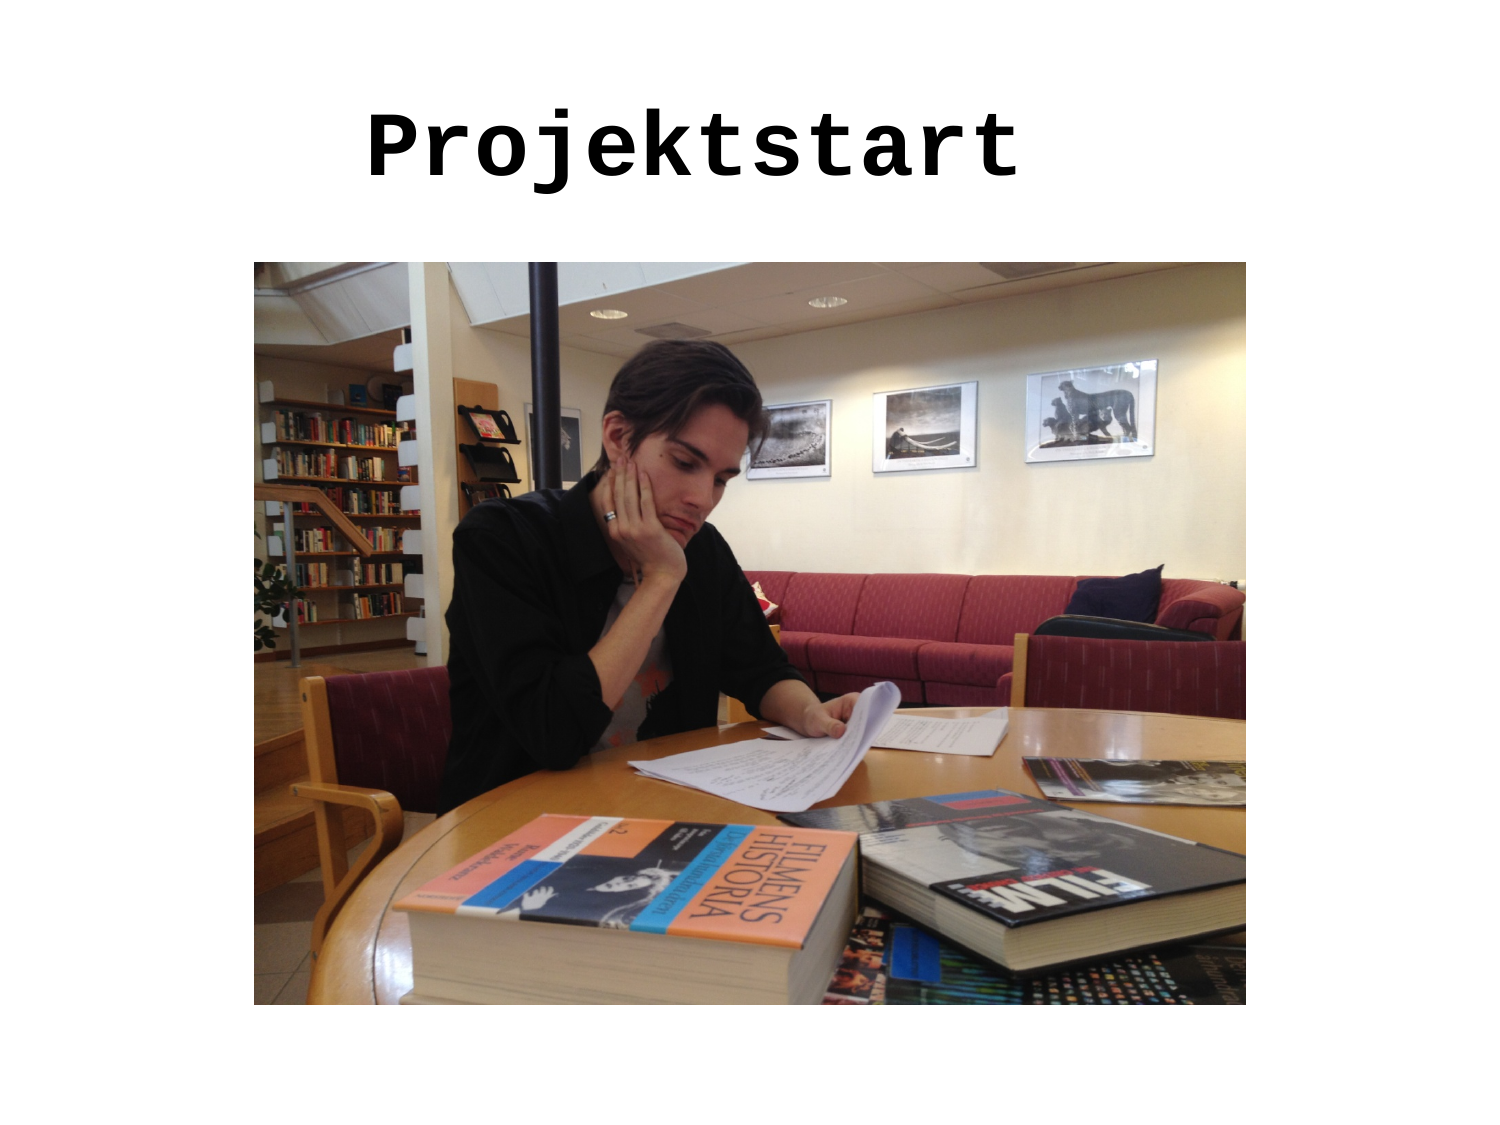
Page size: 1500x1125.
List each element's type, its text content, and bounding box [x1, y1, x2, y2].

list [254, 262, 1246, 1006]
title Projektstart [74, 44, 1426, 233]
